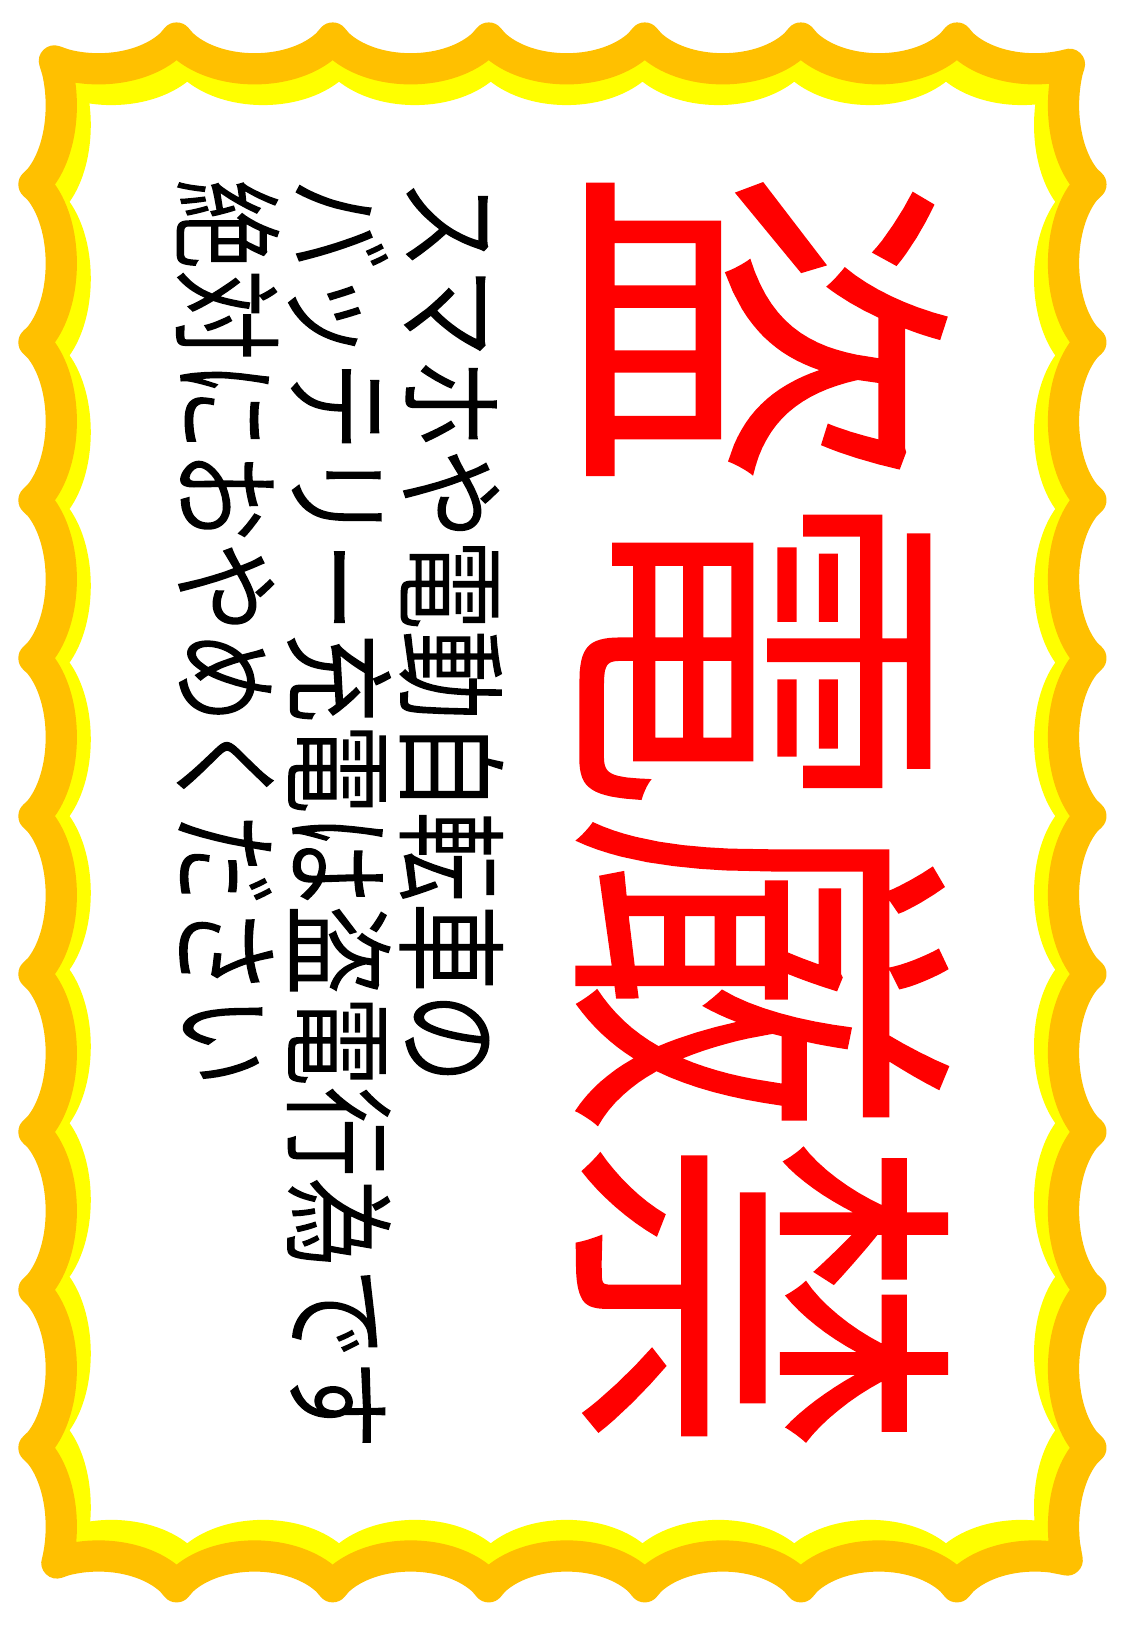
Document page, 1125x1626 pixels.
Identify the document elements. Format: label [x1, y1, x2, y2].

text_box [33, 37, 1092, 1588]
